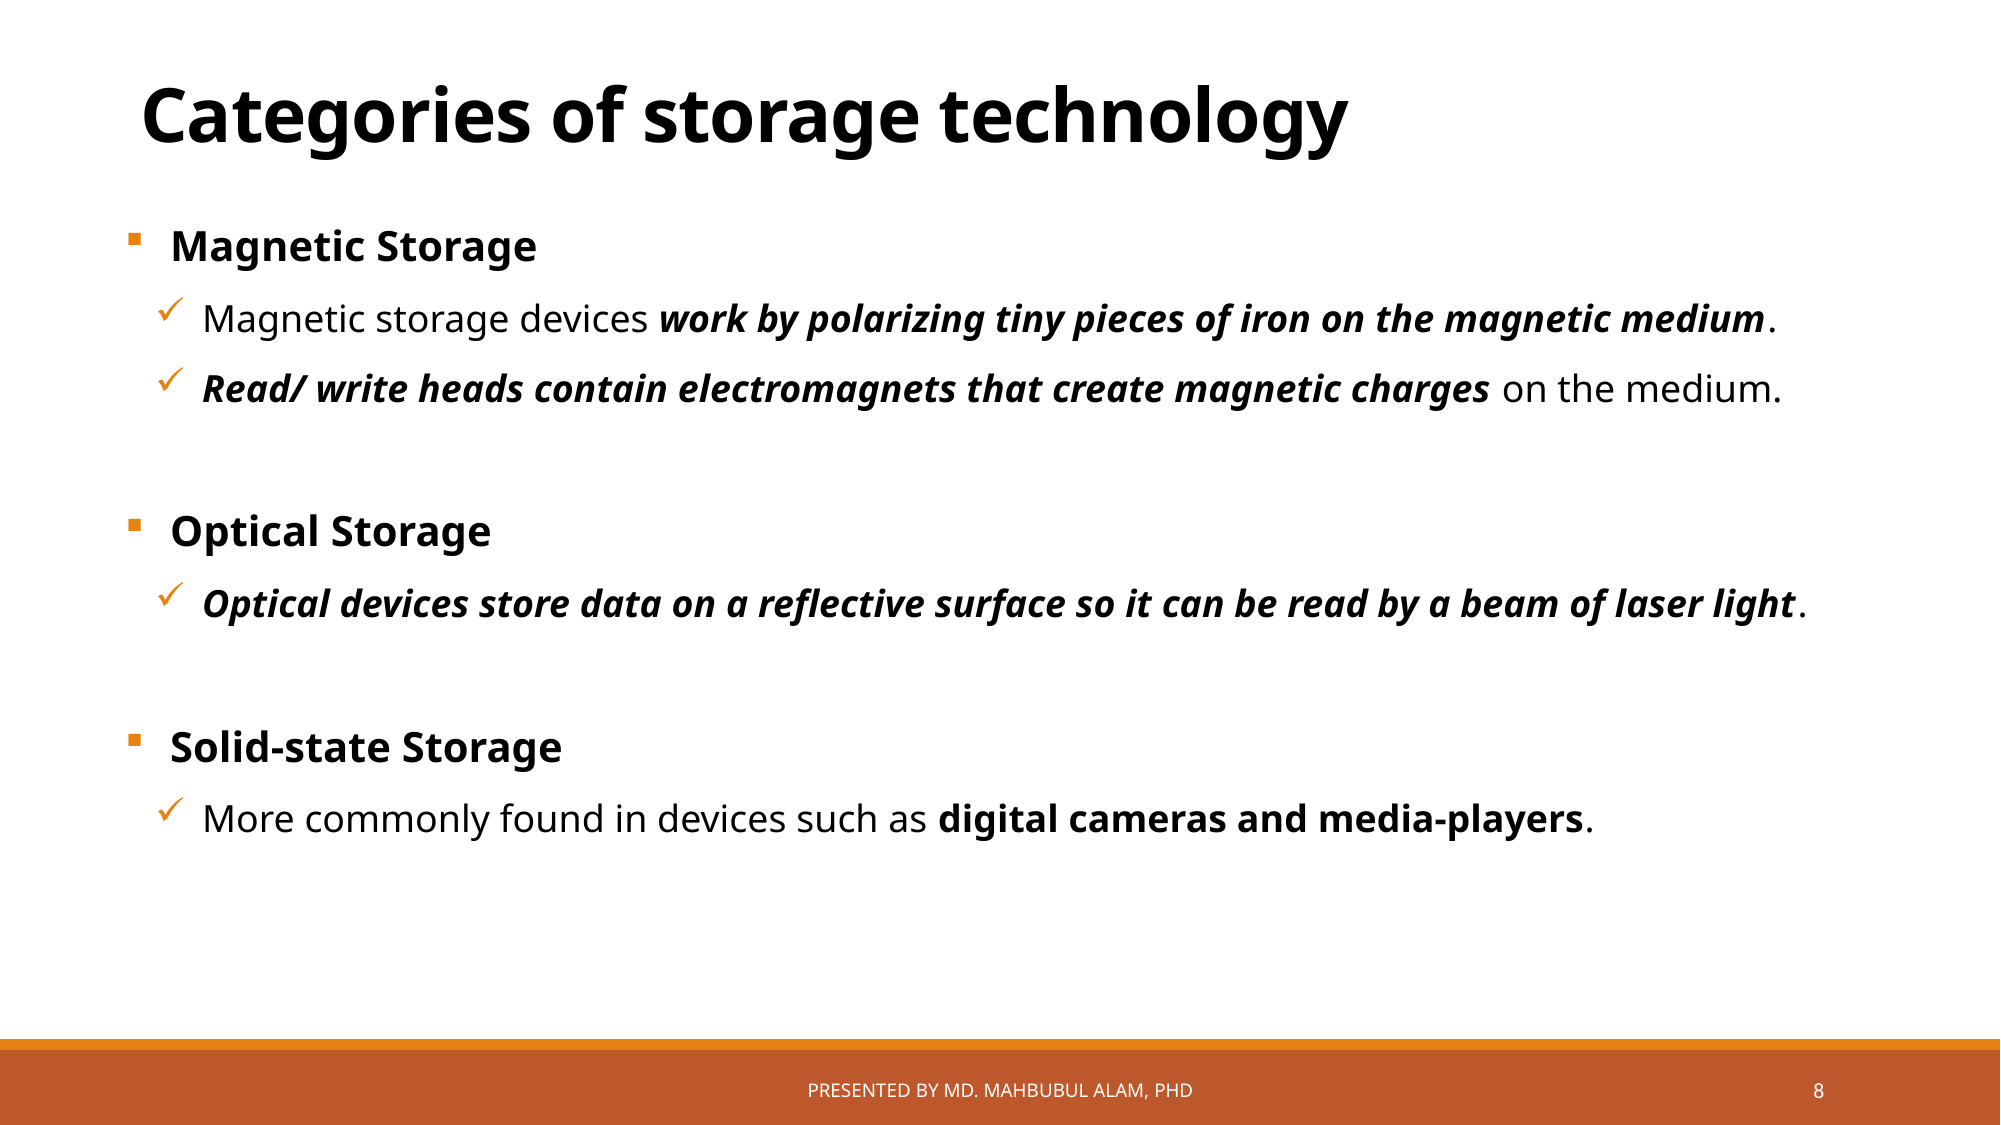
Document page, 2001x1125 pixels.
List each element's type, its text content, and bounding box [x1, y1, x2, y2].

title Categories of storage technology [125, 65, 1831, 166]
slide_number 8 [1624, 1059, 1840, 1120]
list Magnetic Storage Magnetic storage devices work by polarizing tiny pieces of iron on the magnetic medium. Read/ write heads contain electromagnets that create magnetic charges on the medium. Optical Storage Optical devices store data on a reflective surface so it can be read by a beam of laser light. Solid-state Storage More commonly found in devices such as digital cameras and media-players. [125, 212, 1900, 963]
footer Presented by Md. Mahbubul Alam, PhD [604, 1059, 1396, 1120]
